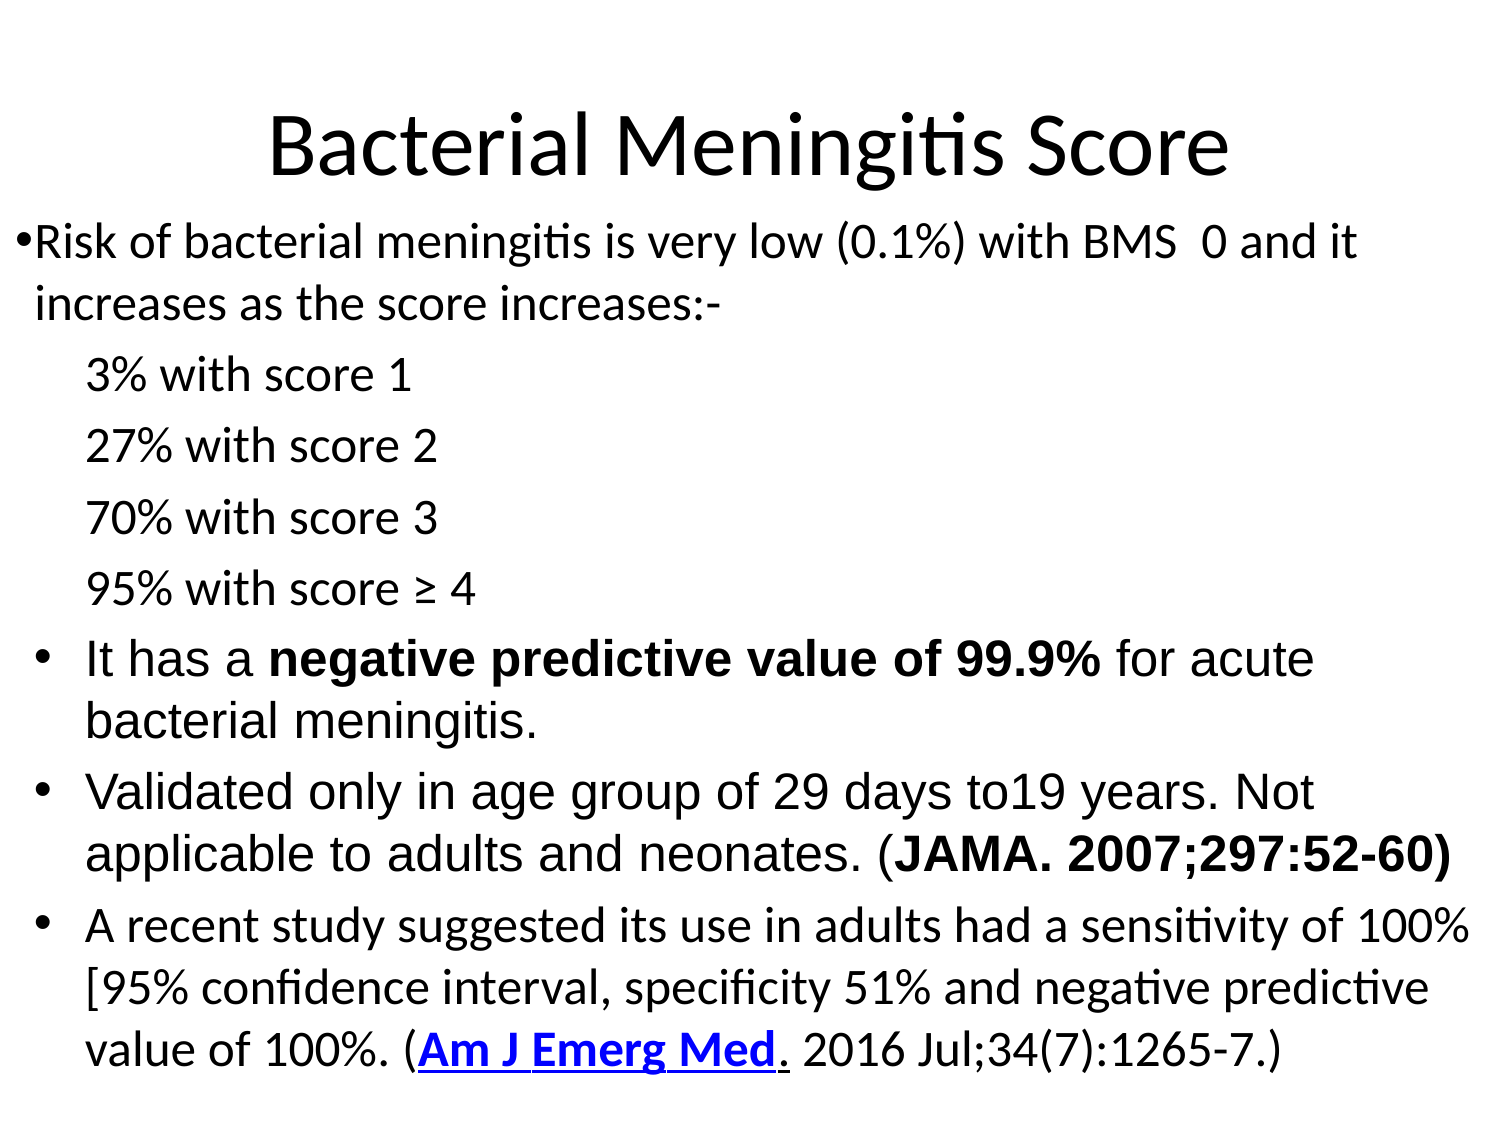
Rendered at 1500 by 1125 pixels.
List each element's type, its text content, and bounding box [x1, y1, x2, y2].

list Risk of bacterial meningitis is very low (0.1%) with BMS 0 and it increases as the score increases:- 3% with score 1 27% with score 2 70% with score 3 95% with score ≥ 4 It has a negative predictive value of 99.9% for acute bacterial meningitis. Validated only in age group of 29 days to19 years. Not applicable to adults and neonates. (JAMA. 2007;297:52-60) A recent study suggested its use in adults had a sensitivity of 100% [95% confidence interval, specificity 51% and negative predictive value of 100%. (Am J Emerg Med. 2016 Jul;34(7):1265-7.) [0, 200, 1500, 1125]
title Bacterial Meningitis Score [75, 45, 1425, 200]
